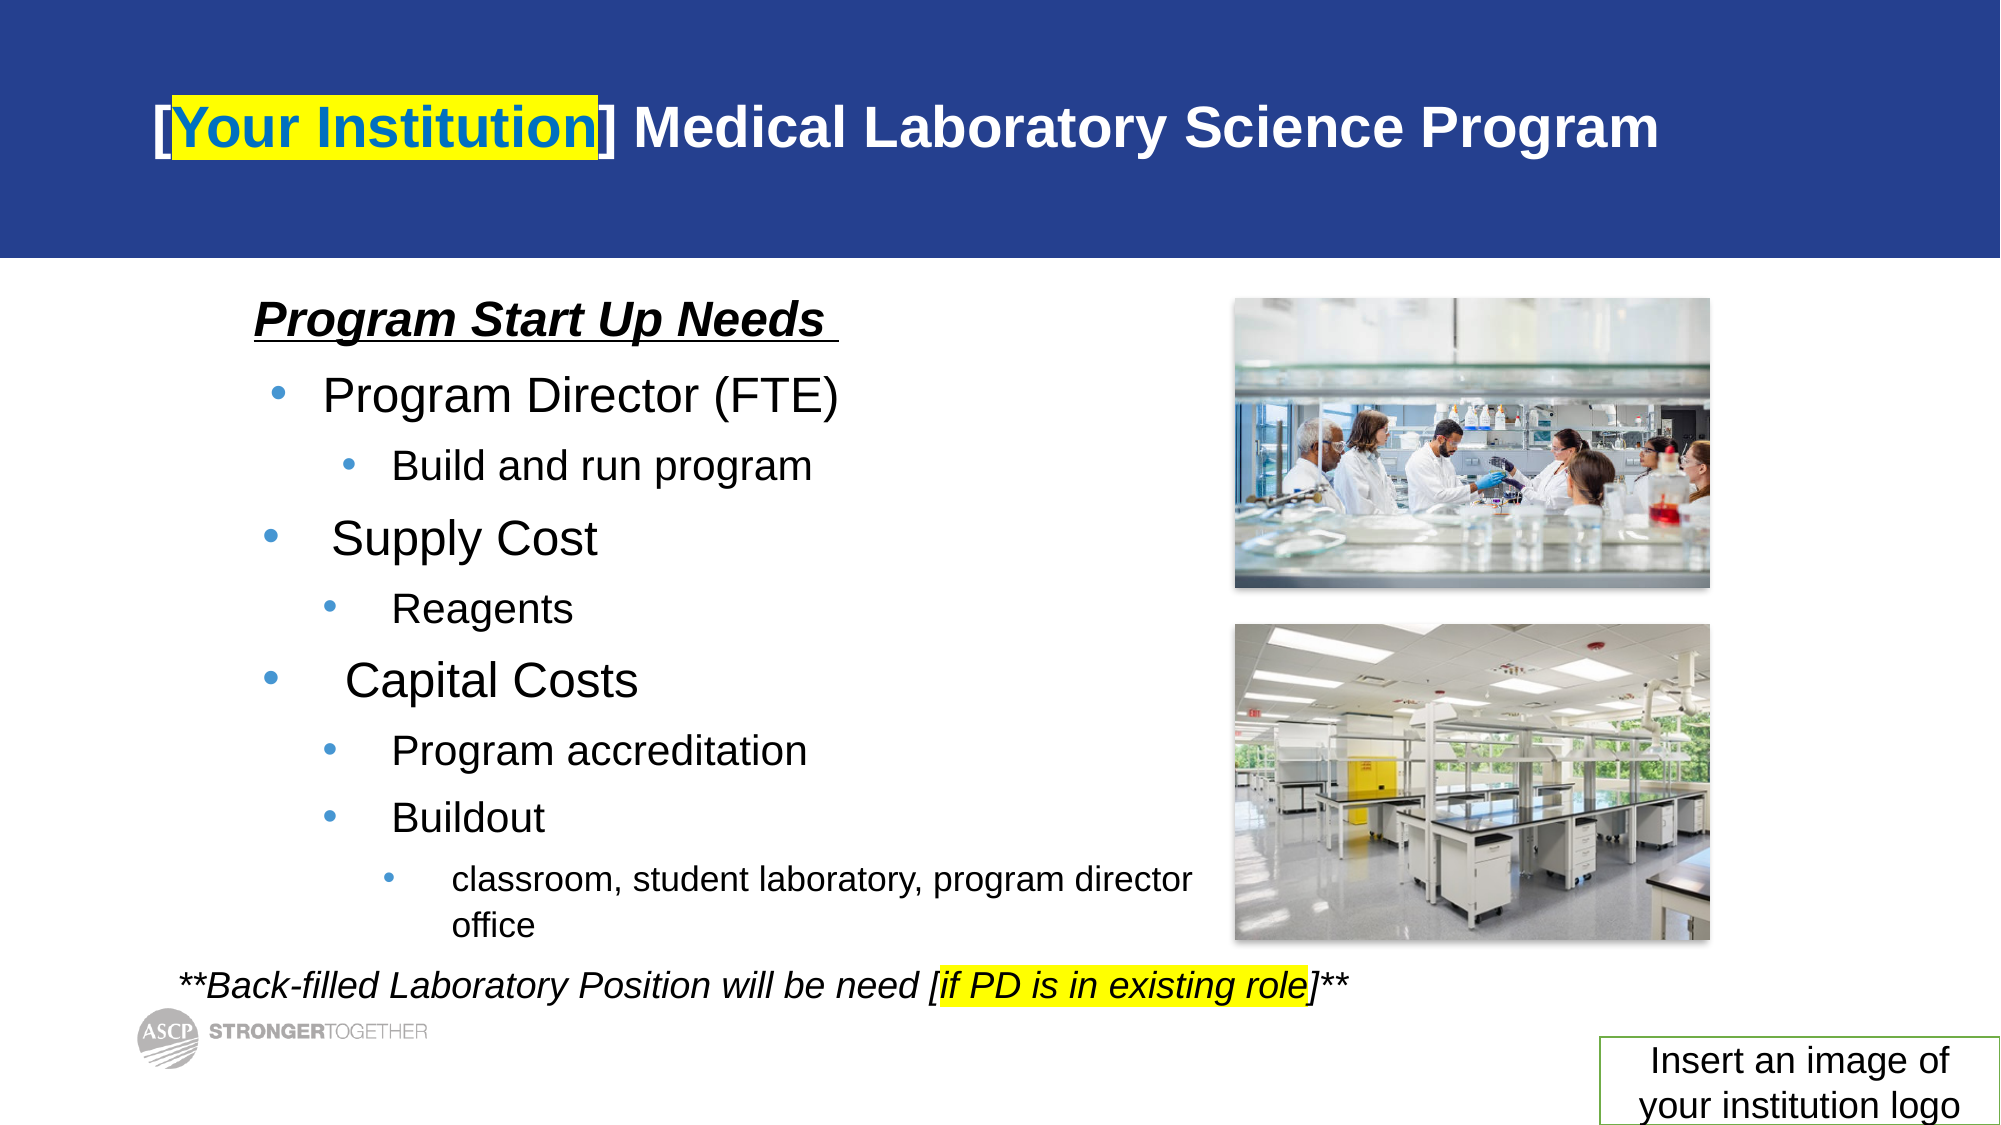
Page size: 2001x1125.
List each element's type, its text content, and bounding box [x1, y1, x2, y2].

text_box Insert an image of your institution logo [1599, 1036, 2000, 1125]
text_box Program Start Up Needs Program Director (FTE) Build and run program Supply Cost Reagents Capital Costs Program accreditation Buildout classroom, student laboratory, program director office [238, 273, 1236, 954]
text_box **Back-filled Laboratory Position will be need [if PD is in existing role]** [162, 954, 1838, 1014]
picture [137, 1008, 427, 1069]
title [Your Institution] Medical Laboratory Science Program [137, 33, 1834, 225]
picture [1235, 624, 1710, 940]
picture [1235, 298, 1710, 588]
